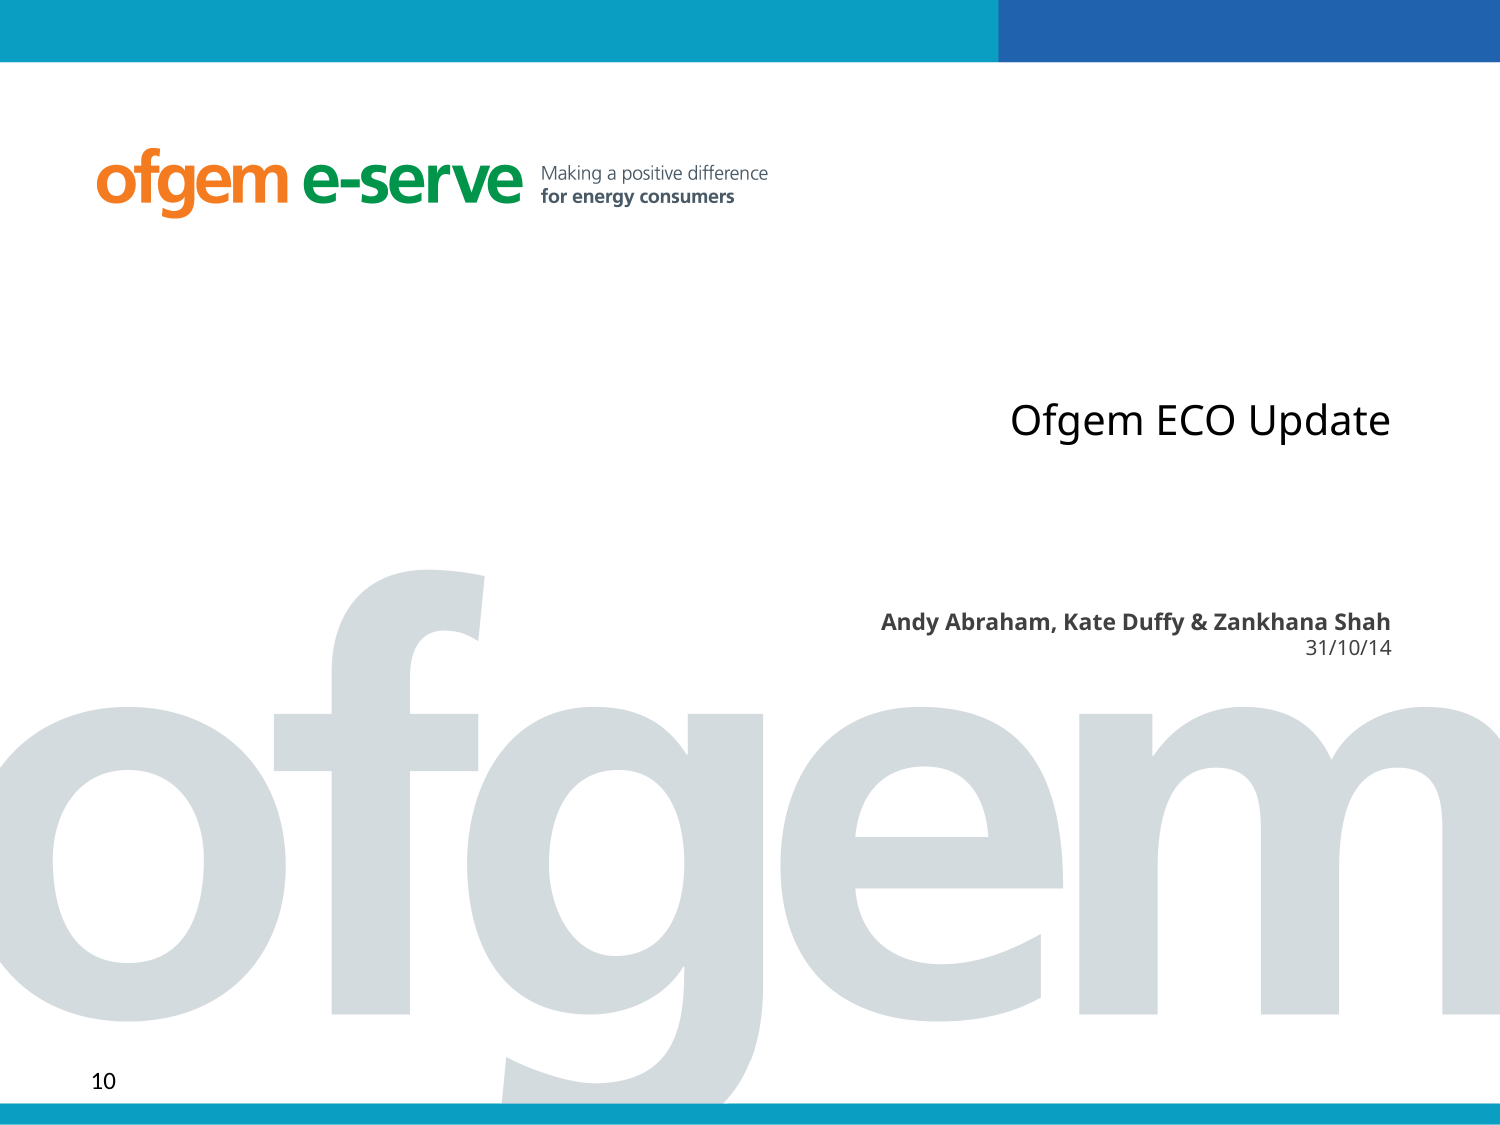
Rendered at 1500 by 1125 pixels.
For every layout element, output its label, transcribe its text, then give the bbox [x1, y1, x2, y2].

text_box Andy Abraham, Kate Duffy & Zankhana Shah 31/10/14 [750, 599, 1407, 667]
text_box 10 [2, 1034, 1500, 1125]
text_box Ofgem ECO Update [159, 386, 1407, 452]
picture [0, 0, 1500, 1103]
